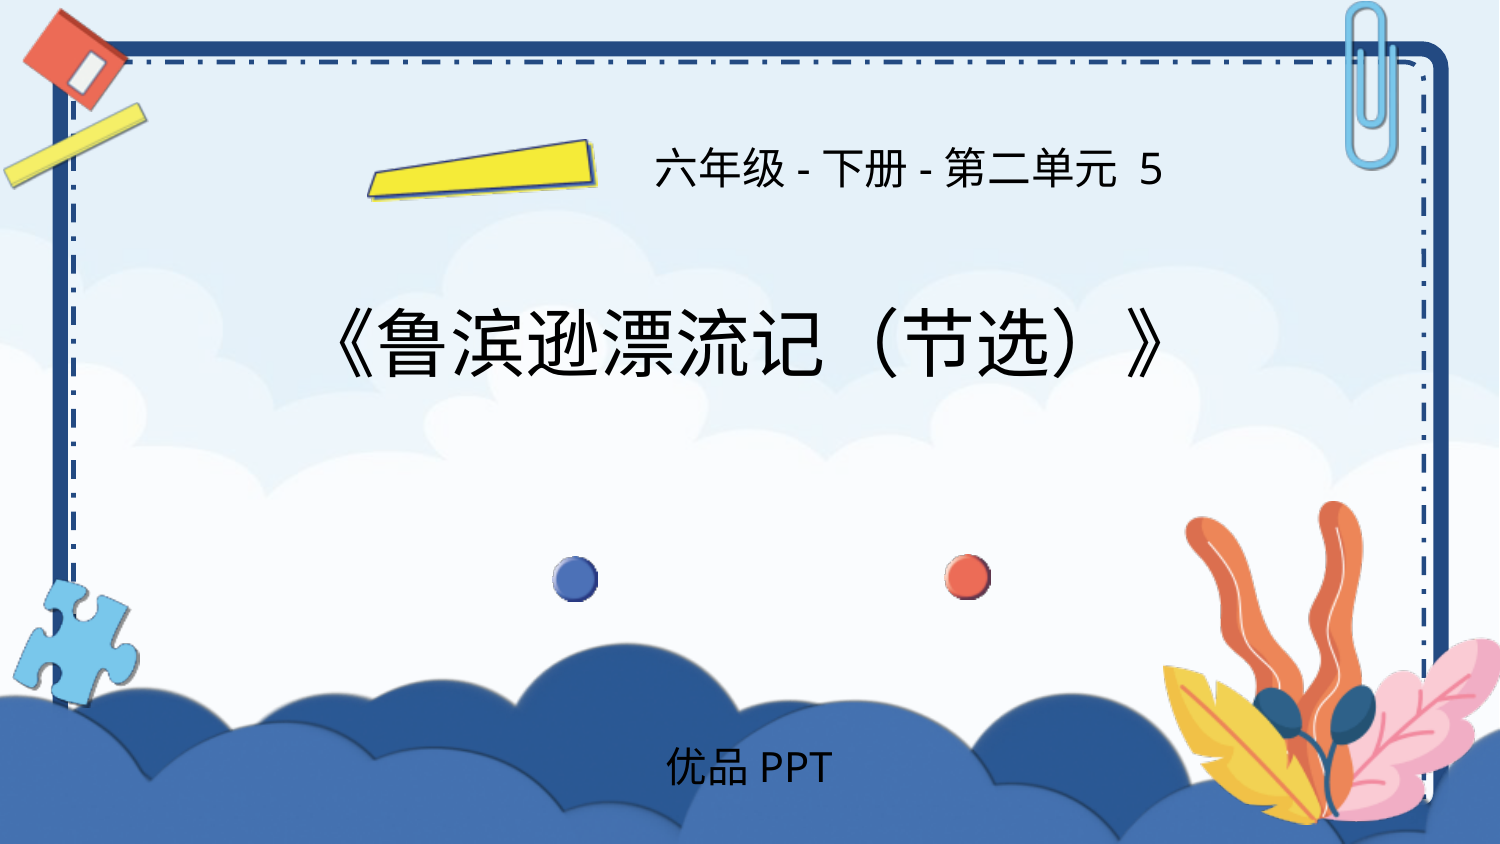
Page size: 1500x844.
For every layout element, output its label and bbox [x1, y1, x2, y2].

picture [944, 554, 991, 600]
text_box [60, 48, 1441, 612]
picture [366, 139, 598, 202]
picture [552, 556, 598, 603]
text_box [0, 0, 1500, 612]
picture [1345, 1, 1399, 171]
picture [3, 7, 149, 190]
picture [0, 501, 1500, 844]
